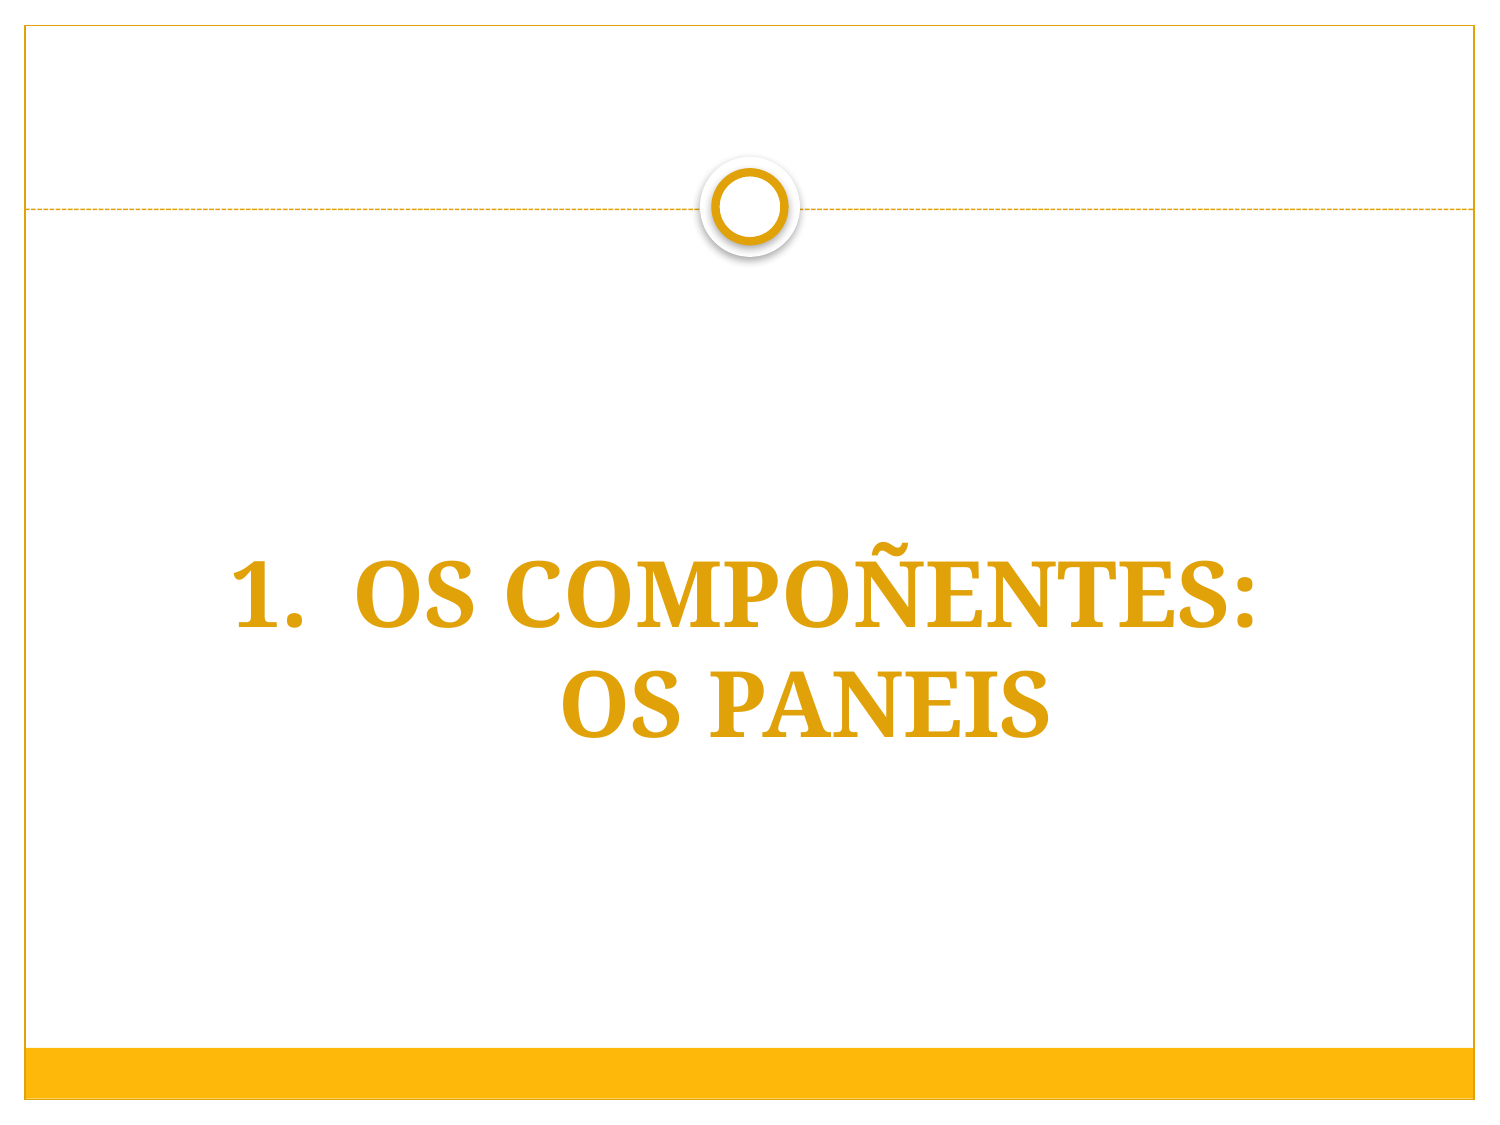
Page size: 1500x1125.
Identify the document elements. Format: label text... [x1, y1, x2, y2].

title OS COMPOÑENTES: OS PANEIS [70, 375, 1421, 764]
